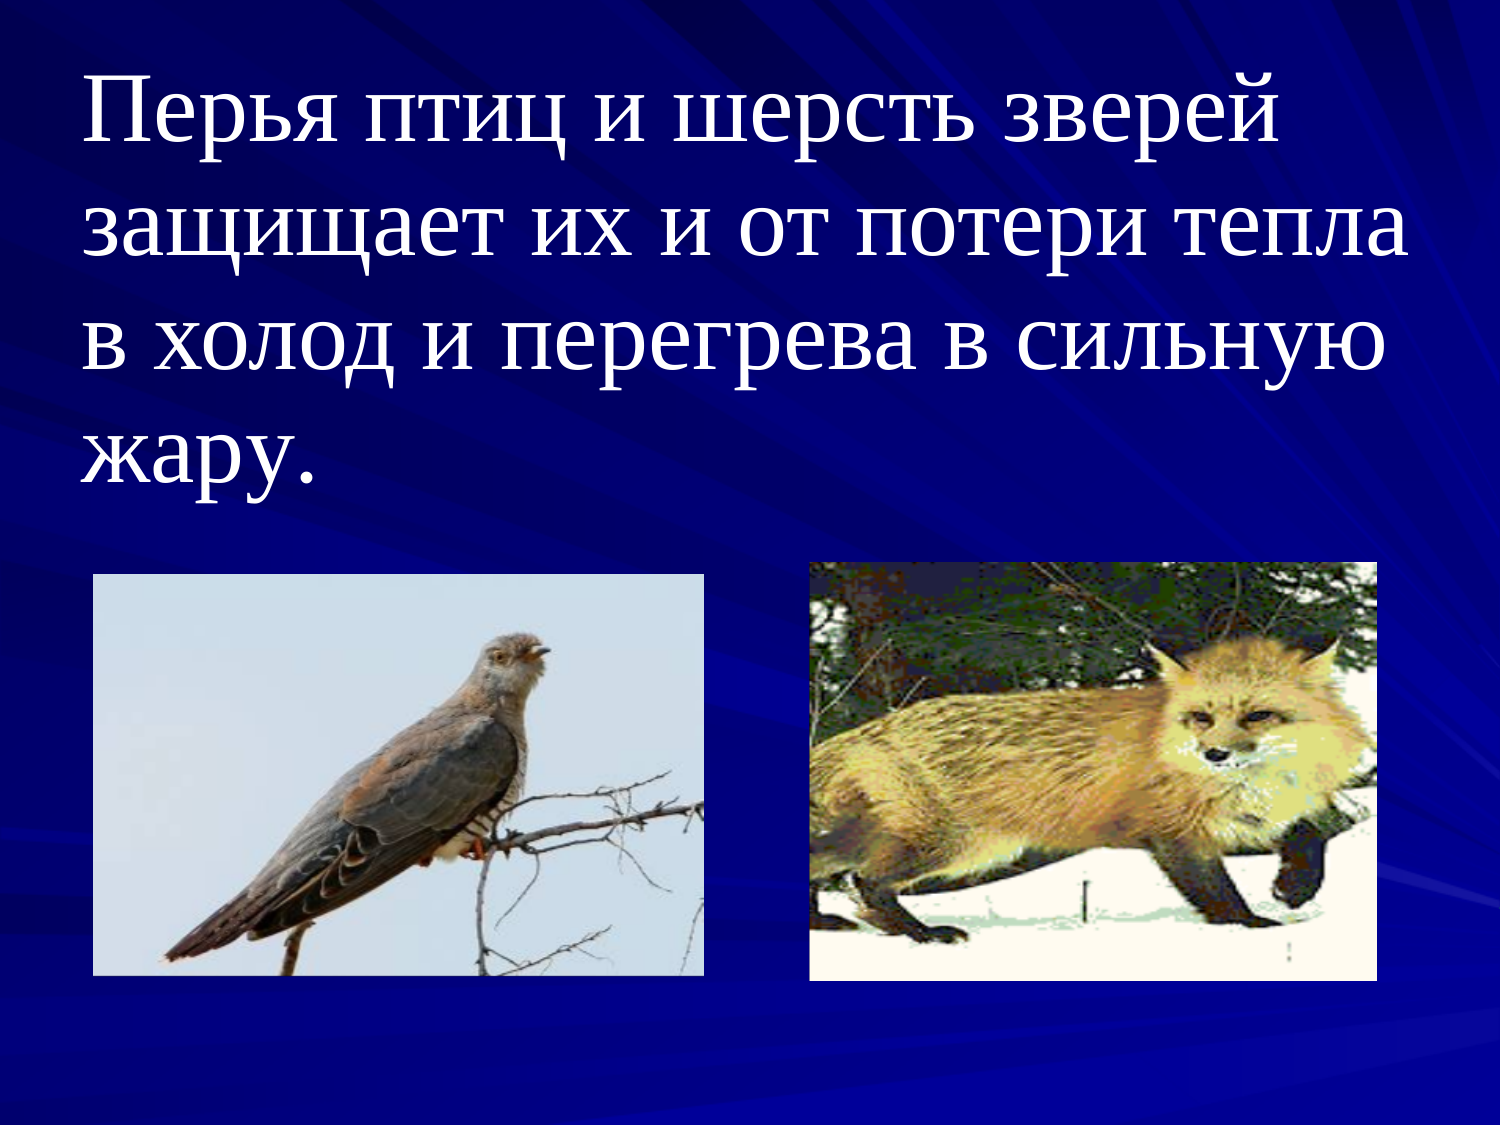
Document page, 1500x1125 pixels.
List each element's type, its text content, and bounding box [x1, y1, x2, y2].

subtitle Перья птиц и шерсть зверей защищает их и от потери тепла в холод и перегрева в сильную жару. [81, 49, 1419, 999]
picture [0, 0, 1500, 1125]
